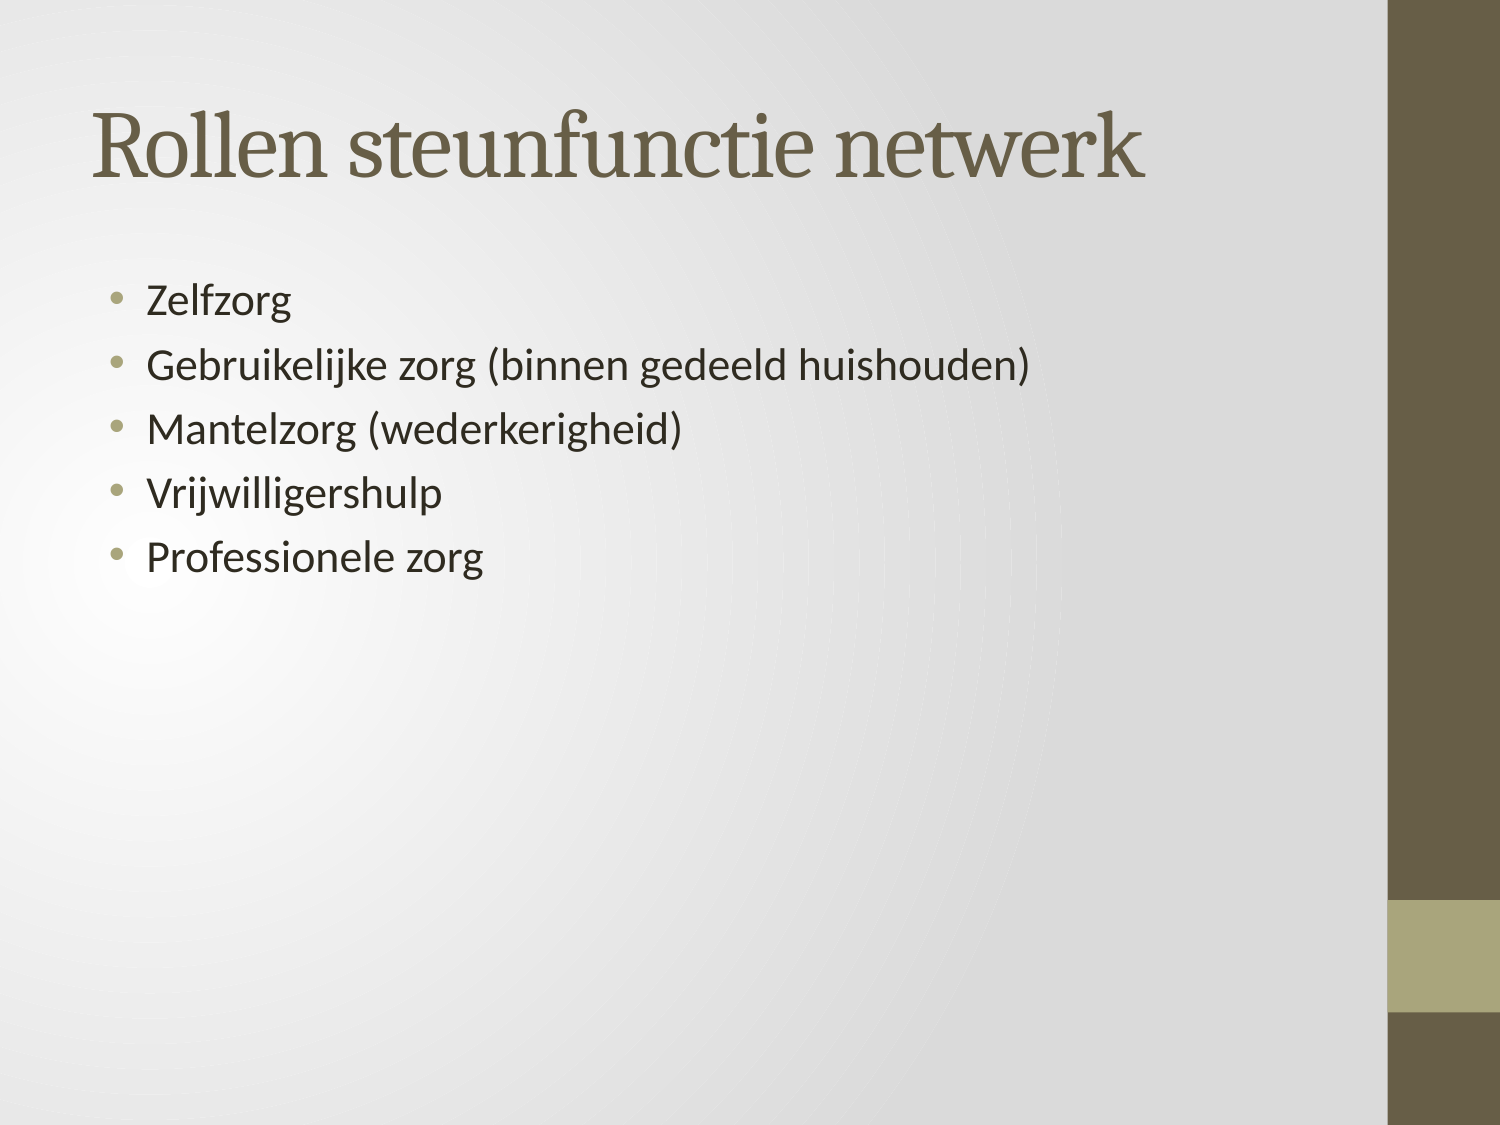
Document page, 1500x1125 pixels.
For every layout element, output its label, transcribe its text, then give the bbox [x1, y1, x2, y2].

title Rollen steunfunctie netwerk [75, 45, 1325, 233]
list Zelfzorg Gebruikelijke zorg (binnen gedeeld huishouden) Mantelzorg (wederkerigheid) Vrijwilligershulp Professionele zorg [75, 262, 1325, 1050]
